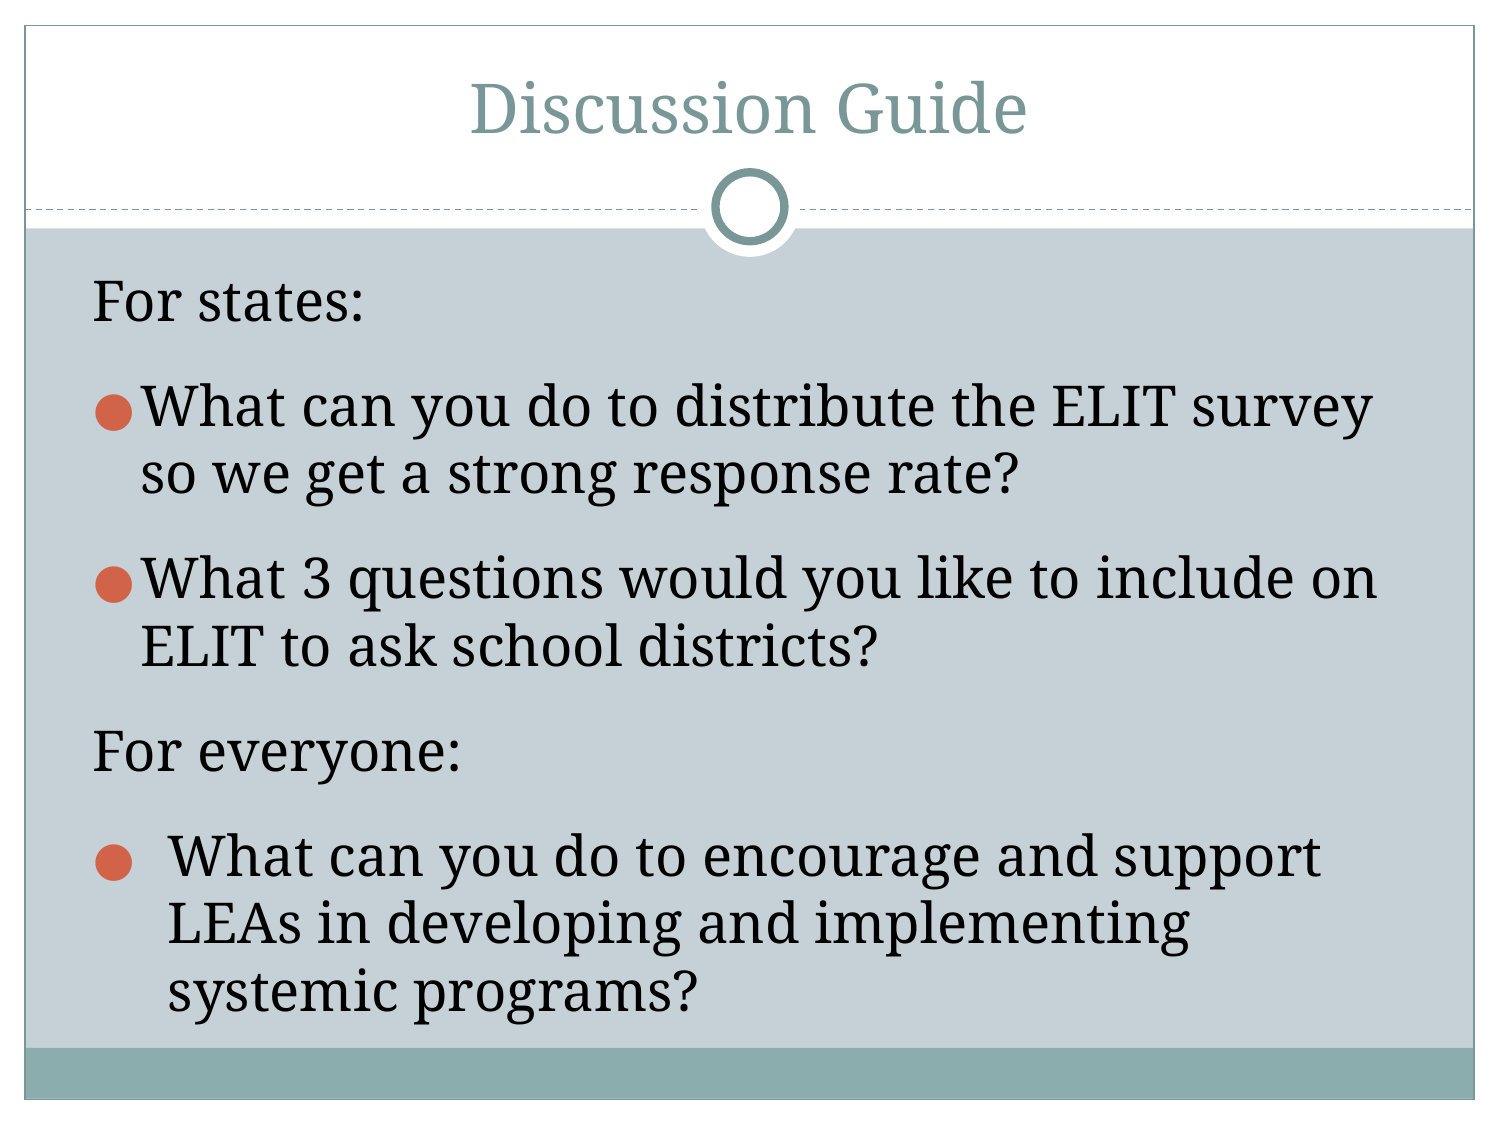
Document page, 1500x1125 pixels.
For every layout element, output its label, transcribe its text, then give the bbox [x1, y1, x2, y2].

title Discussion Guide [49, 37, 1450, 162]
list For states: What can you do to distribute the ELIT survey so we get a strong response rate? What 3 questions would you like to include on ELIT to ask school districts? For everyone: What can you do to encourage and support LEAs in developing and implementing systemic programs? [49, 249, 1445, 1000]
